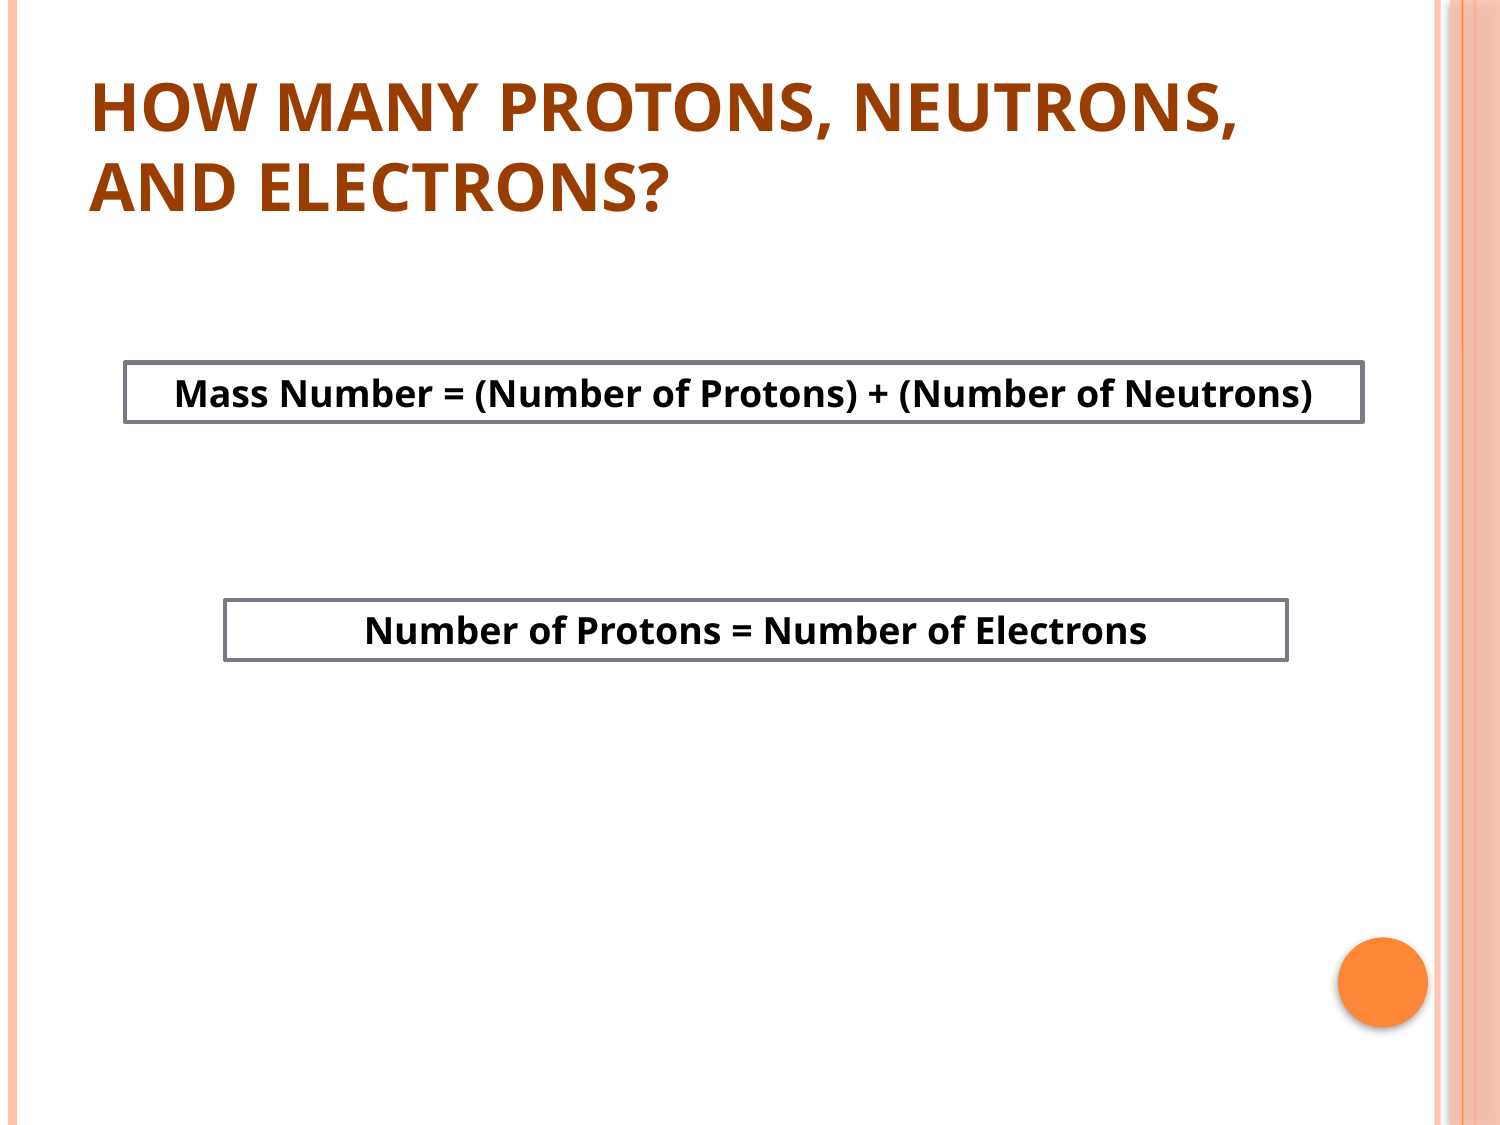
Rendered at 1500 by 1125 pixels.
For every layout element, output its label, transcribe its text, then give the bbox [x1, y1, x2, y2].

text_box Mass Number = (Number of Protons) + (Number of Neutrons) [123, 360, 1365, 424]
title How many Protons, Neutrons, and Electrons? [75, 45, 1300, 233]
text_box Number of Protons = Number of Electrons [223, 598, 1289, 662]
